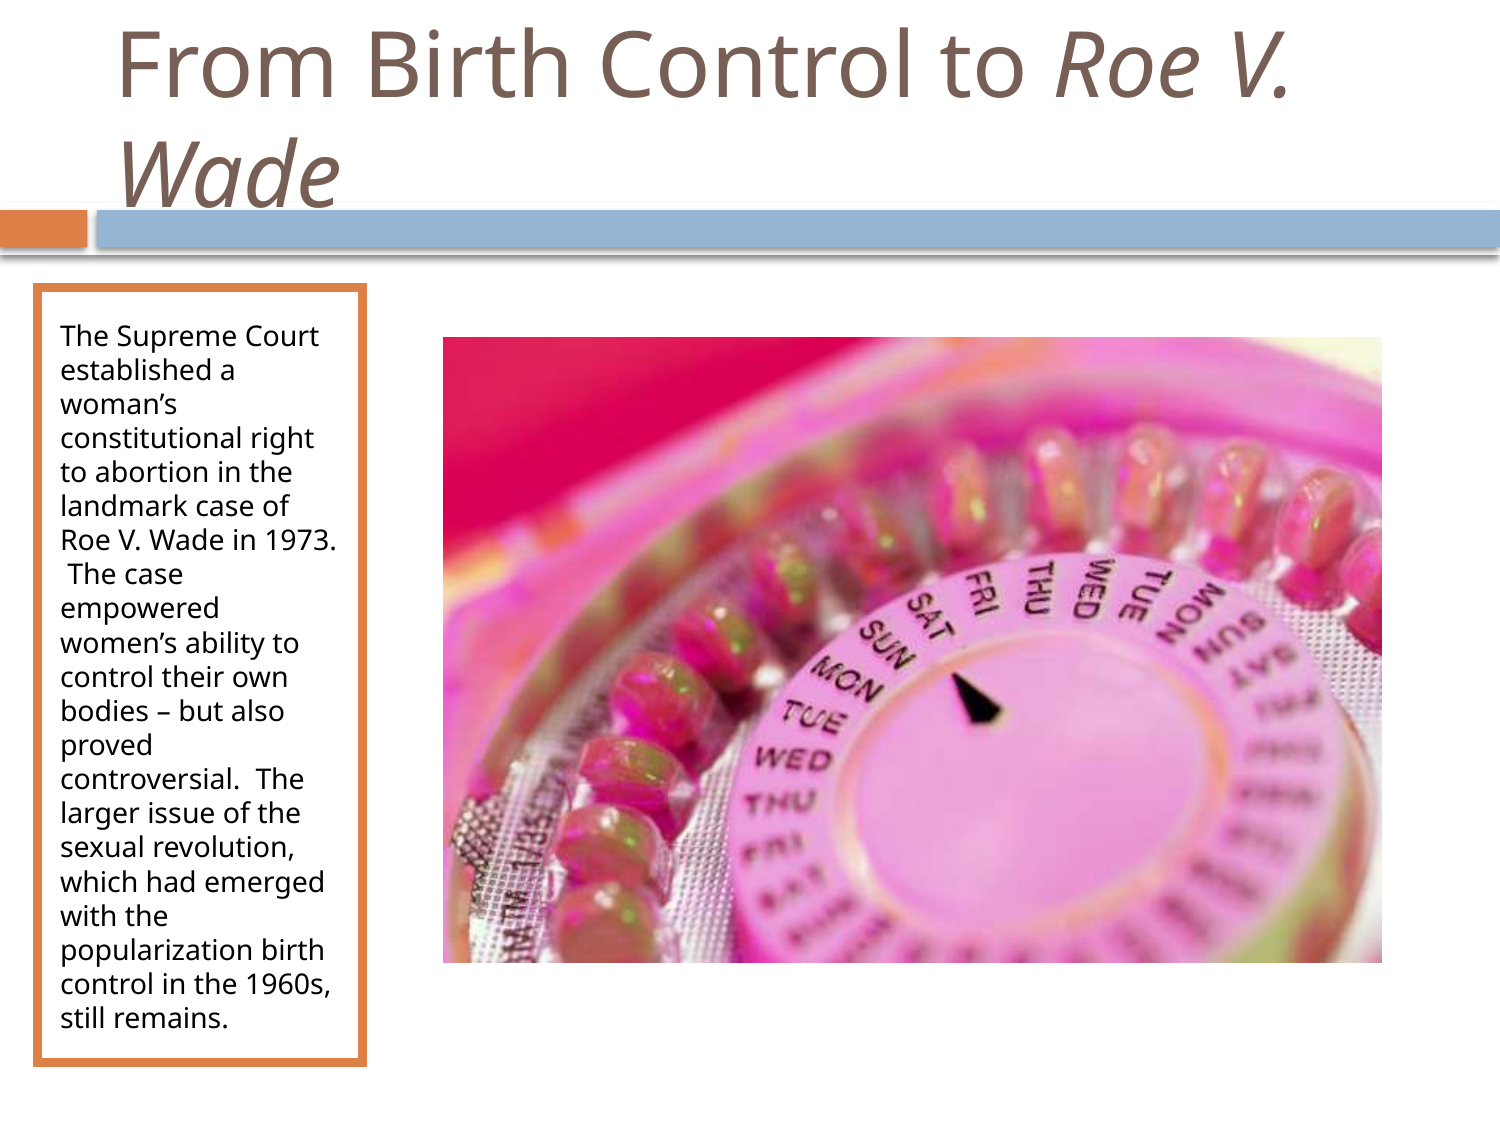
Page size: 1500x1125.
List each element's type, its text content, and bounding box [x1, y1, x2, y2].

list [443, 337, 1382, 963]
title From Birth Control to Roe V. Wade [99, 44, 1425, 188]
list The Supreme Court established a woman’s constitutional right to abortion in the landmark case of Roe V. Wade in 1973. The case empowered women’s ability to control their own bodies – but also proved controversial. The larger issue of the sexual revolution, which had emerged with the popularization birth control in the 1960s, still remains. [33, 283, 367, 1067]
